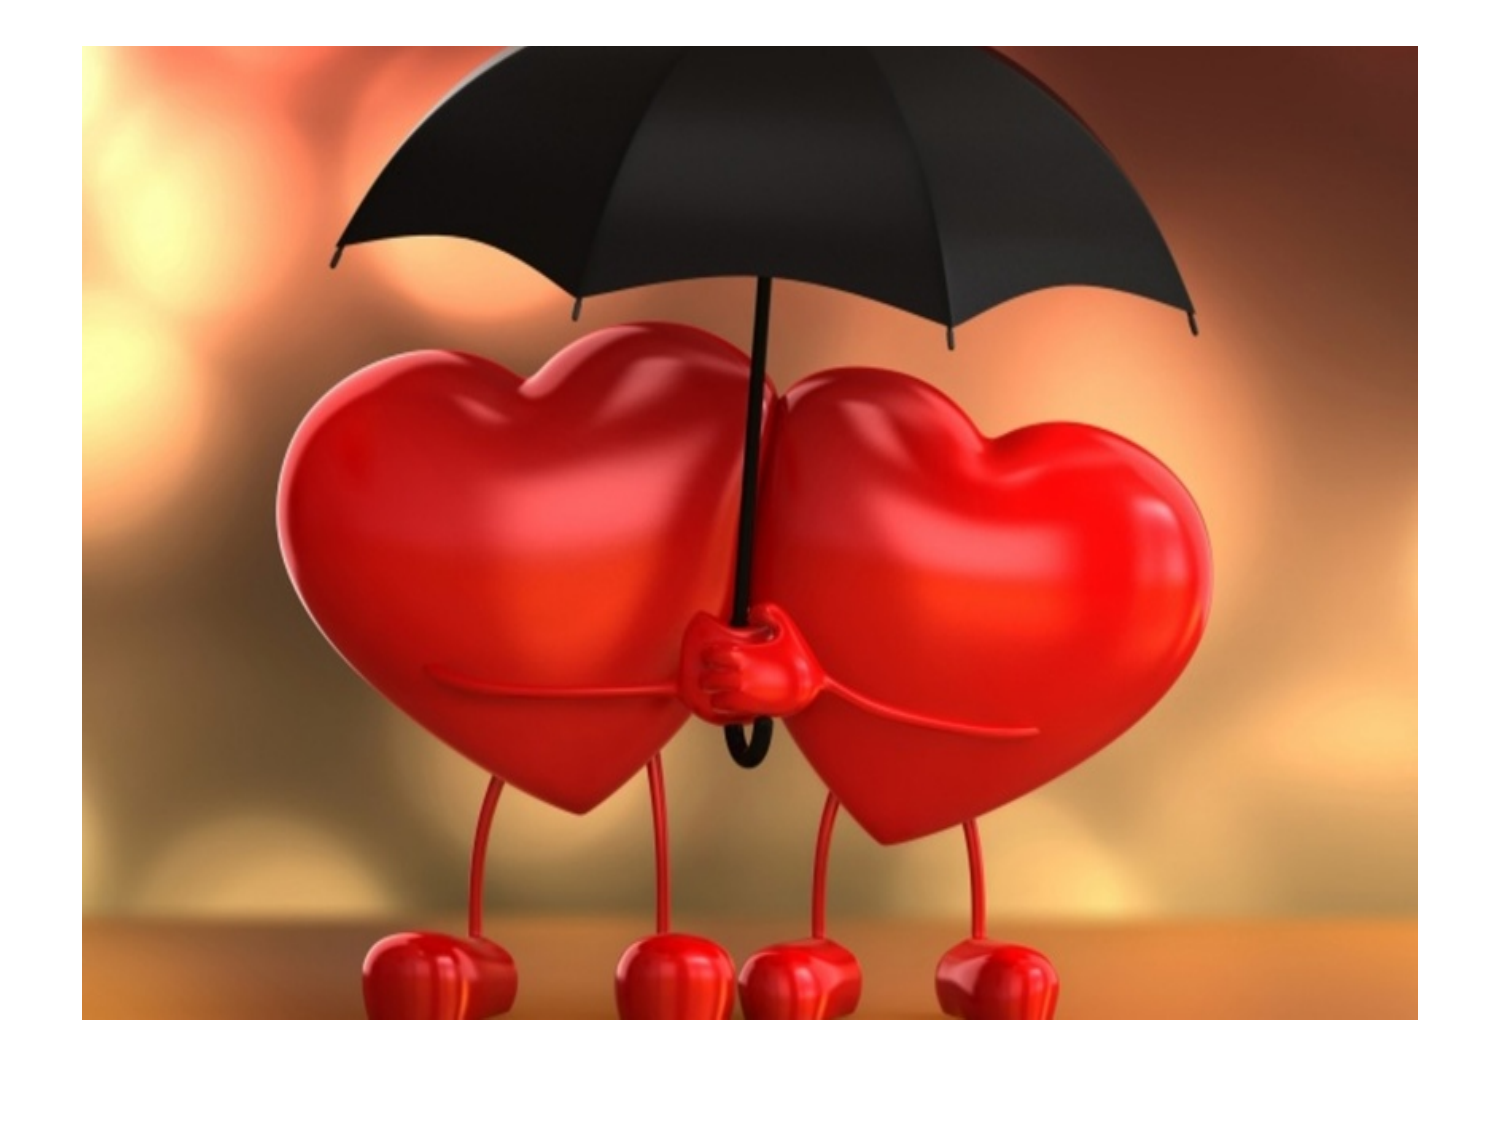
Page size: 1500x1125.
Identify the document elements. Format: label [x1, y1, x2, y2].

picture [81, 46, 1419, 1020]
